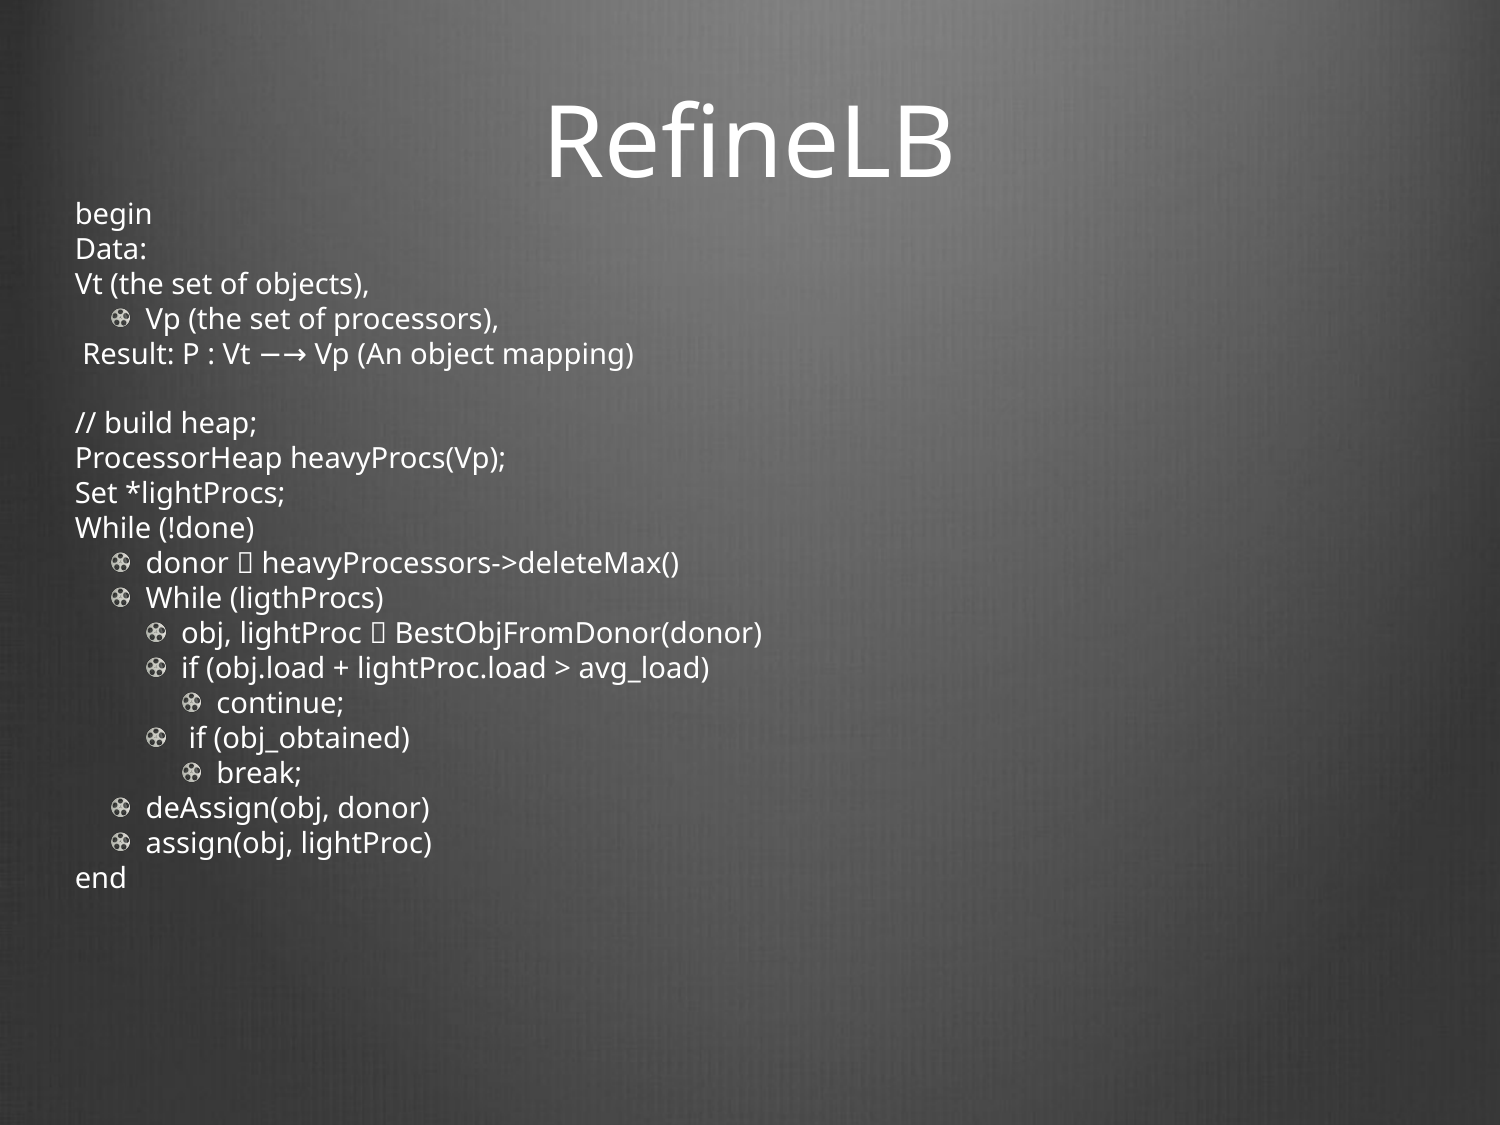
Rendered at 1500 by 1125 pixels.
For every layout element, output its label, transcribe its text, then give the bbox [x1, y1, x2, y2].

text_box RefineLB [112, 19, 1388, 187]
picture [0, 0, 1500, 1125]
text_box begin Data: Vt (the set of objects), Vp (the set of processors), Result: P : Vt −→ Vp (An object mapping) // build heap; ProcessorHeap heavyProcs(Vp); Set *lightProcs; While (!done) donor  heavyProcessors->deleteMax() While (ligthProcs) obj, lightProc  BestObjFromDonor(donor) if (obj.load + lightProc.load > avg_load) continue; if (obj_obtained) break; deAssign(obj, donor) assign(obj, lightProc) end [60, 187, 1485, 1104]
